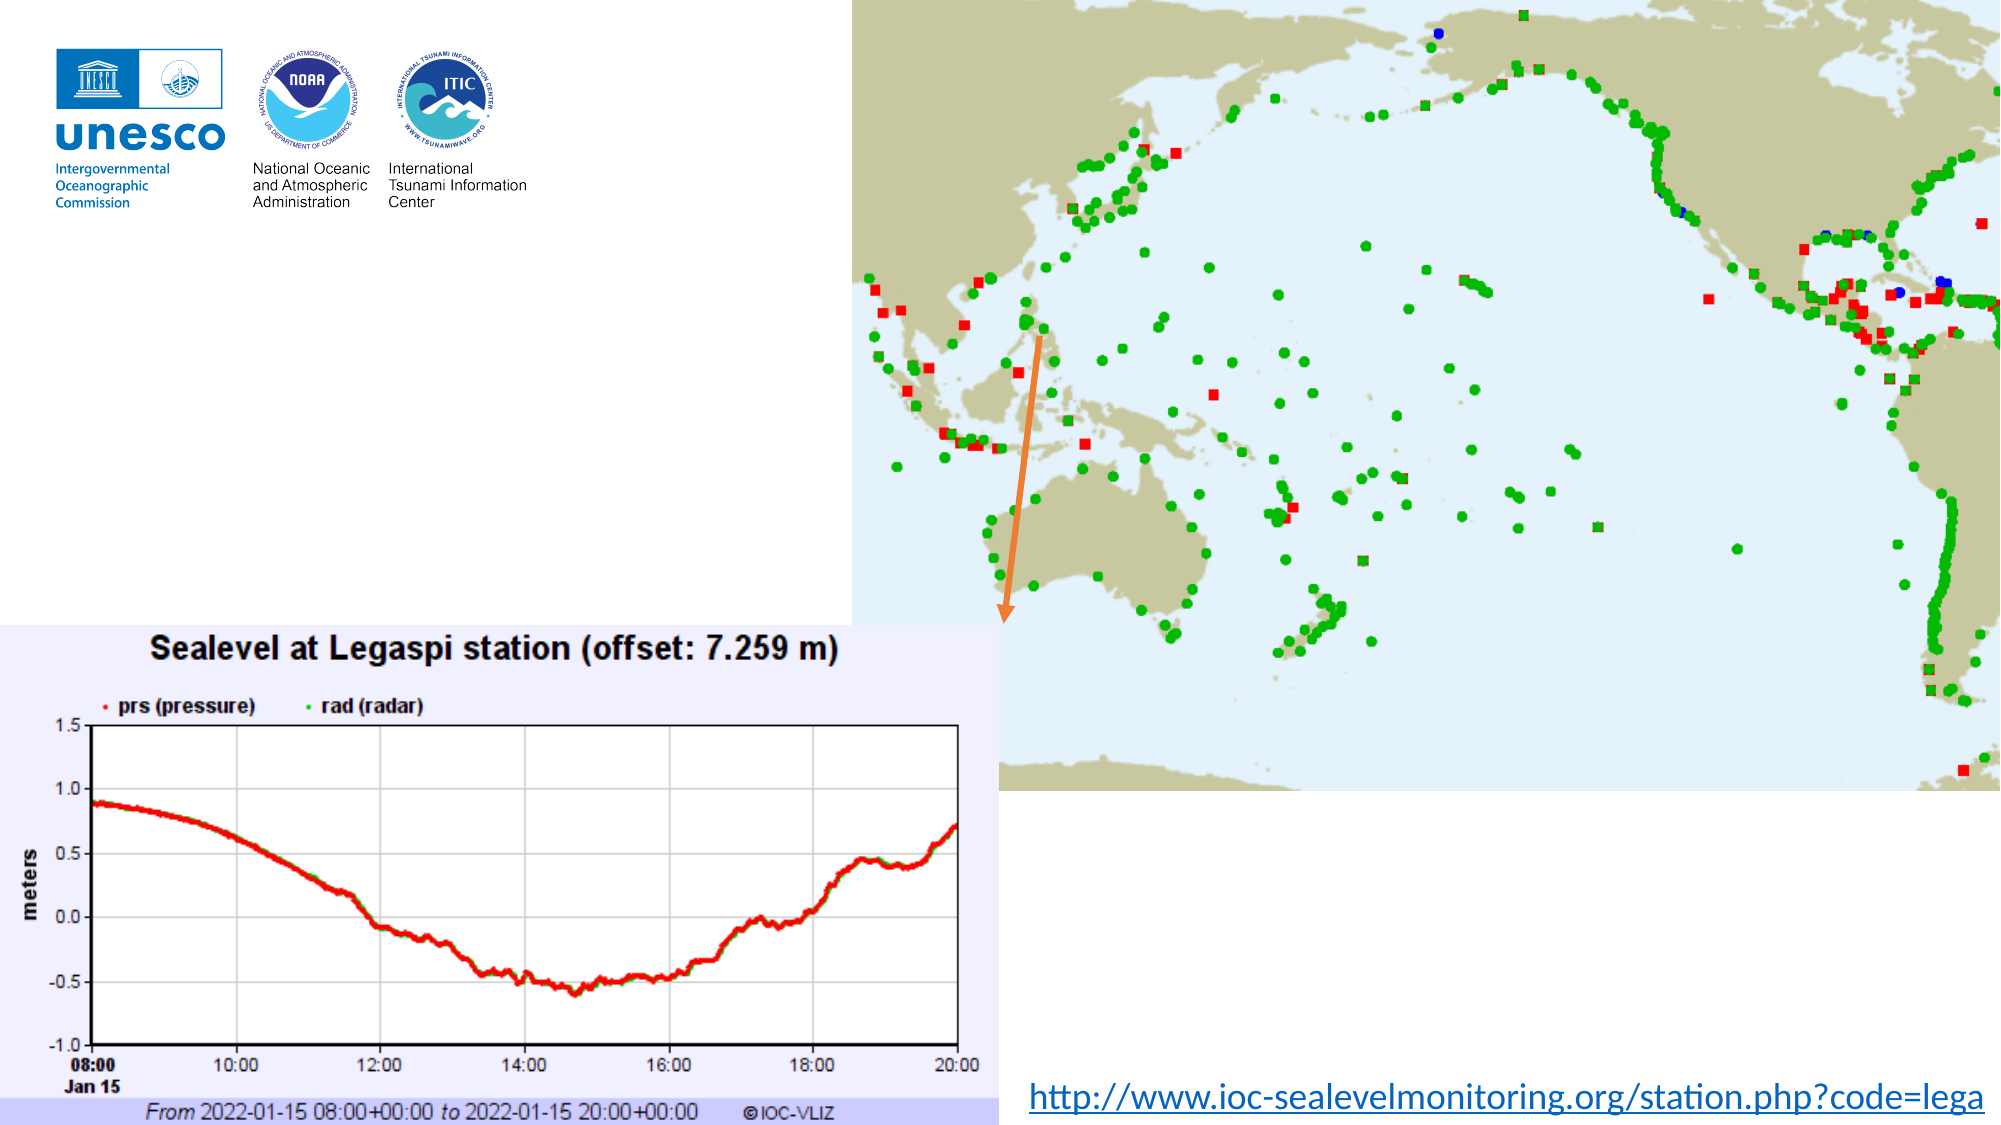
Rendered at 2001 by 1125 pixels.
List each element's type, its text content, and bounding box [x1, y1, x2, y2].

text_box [1003, 335, 1040, 624]
picture [43, 35, 527, 221]
text_box http://www.ioc-sealevelmonitoring.org/station.php?code=lega [999, 1064, 2000, 1125]
picture [0, 0, 2000, 1125]
